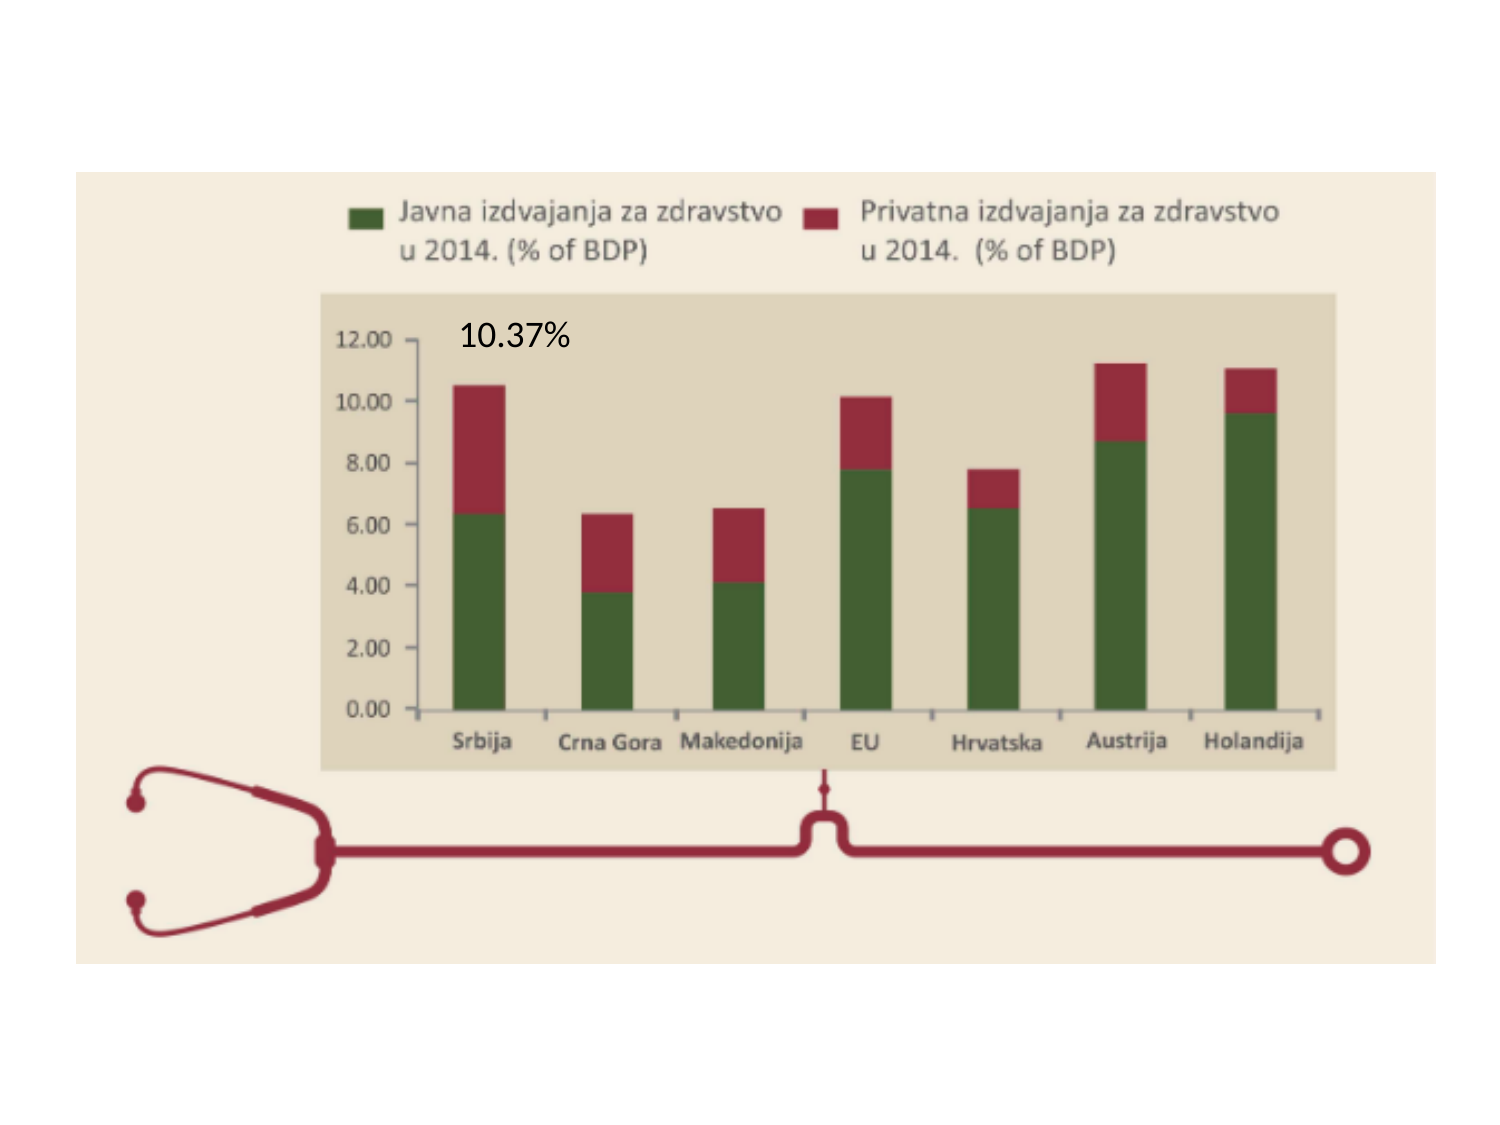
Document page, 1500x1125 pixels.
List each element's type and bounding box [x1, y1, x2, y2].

picture [76, 172, 1436, 965]
